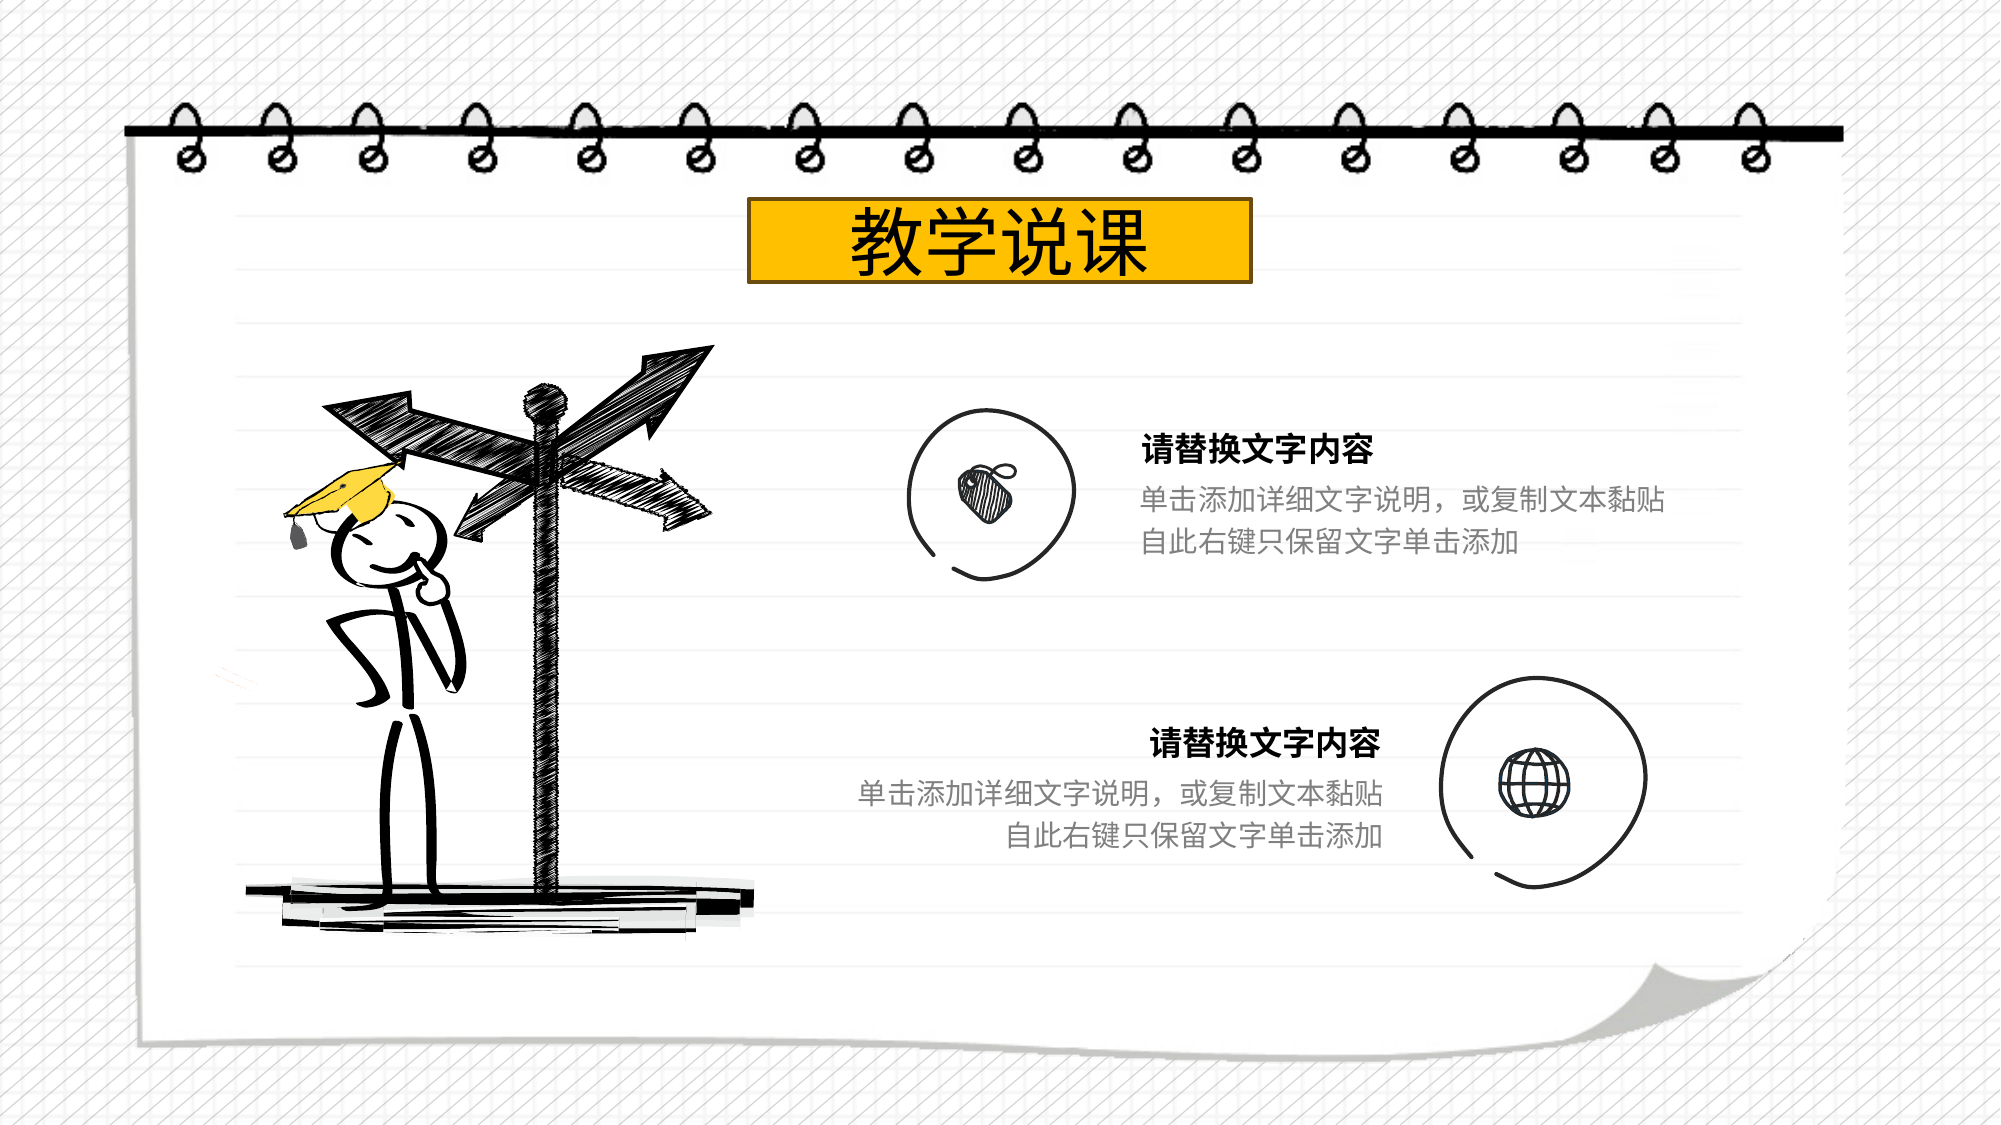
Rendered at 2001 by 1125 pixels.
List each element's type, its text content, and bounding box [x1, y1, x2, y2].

text_box 请替换文字内容 [1141, 419, 1375, 468]
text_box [1439, 677, 1646, 886]
text_box 请替换文字内容 [1149, 713, 1383, 762]
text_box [214, 344, 759, 941]
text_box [907, 409, 1075, 578]
picture [0, 0, 2000, 1125]
text_box 教学说课 [748, 199, 1252, 283]
text_box 单击添加详细文字说明，或复制文本黏贴自此右键只保留文字单击添加 [1139, 474, 1693, 559]
text_box 单击添加详细文字说明，或复制文本黏贴自此右键只保留文字单击添加 [831, 768, 1385, 853]
